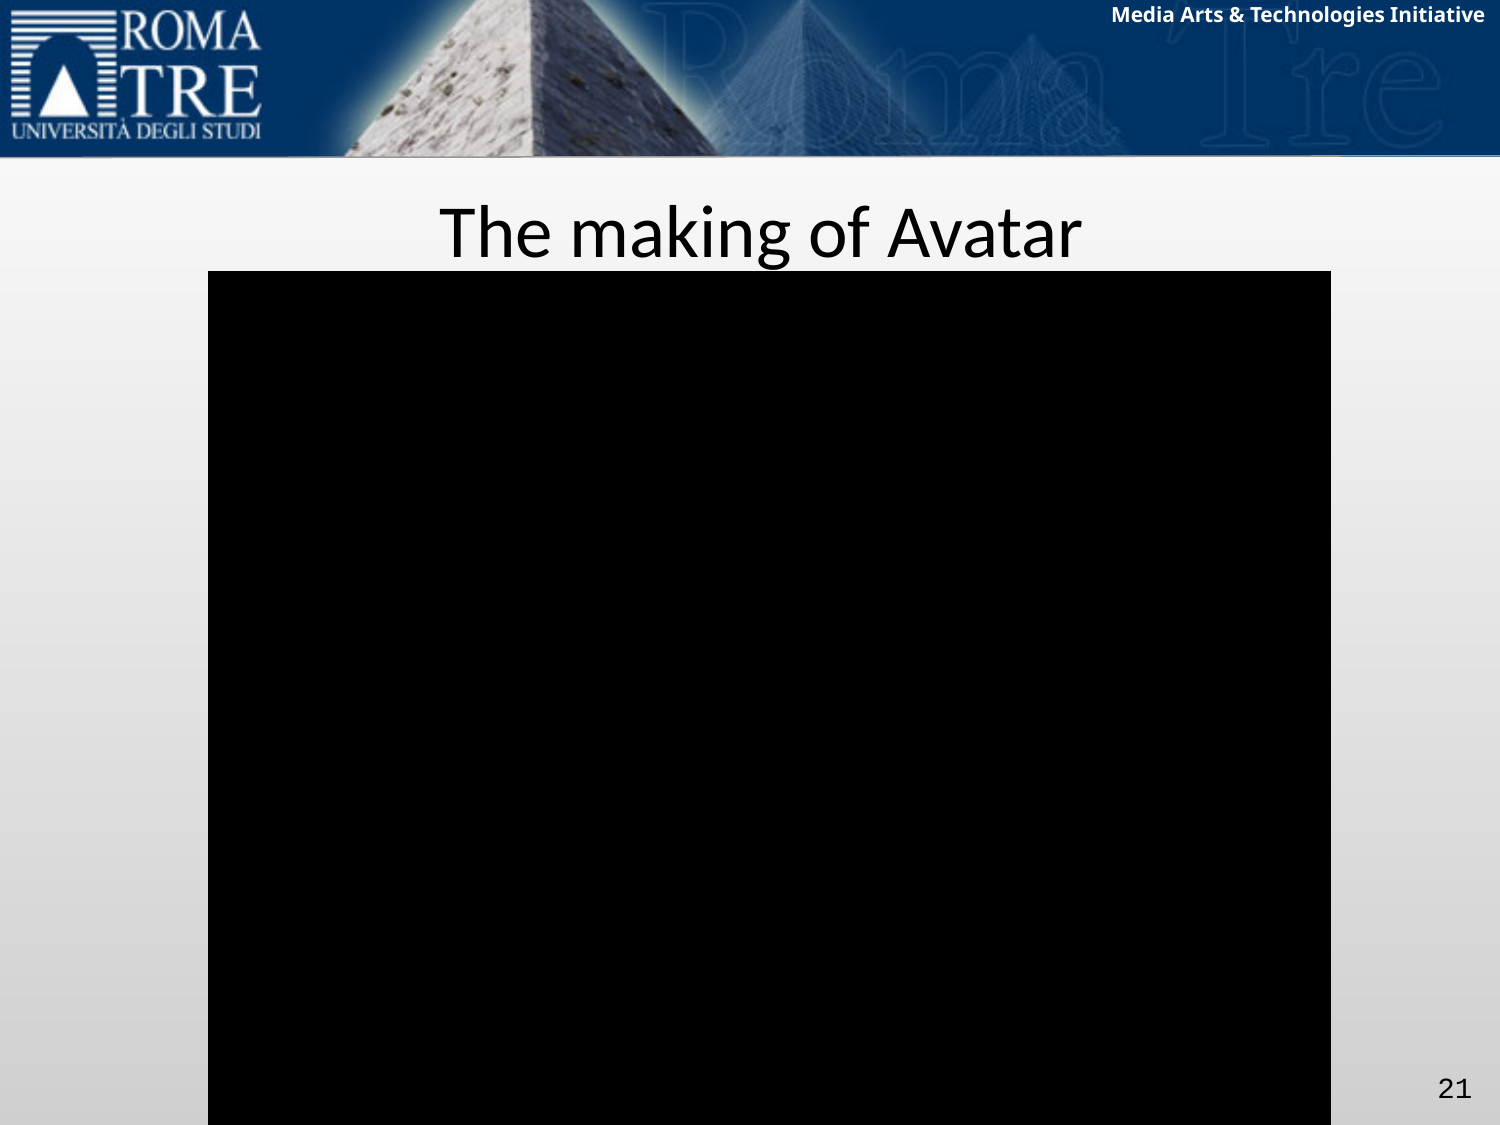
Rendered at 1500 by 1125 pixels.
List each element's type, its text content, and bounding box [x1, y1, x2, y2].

picture [0, 0, 1500, 156]
text_box The making of Avatar [424, 174, 1100, 269]
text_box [208, 271, 1331, 1125]
